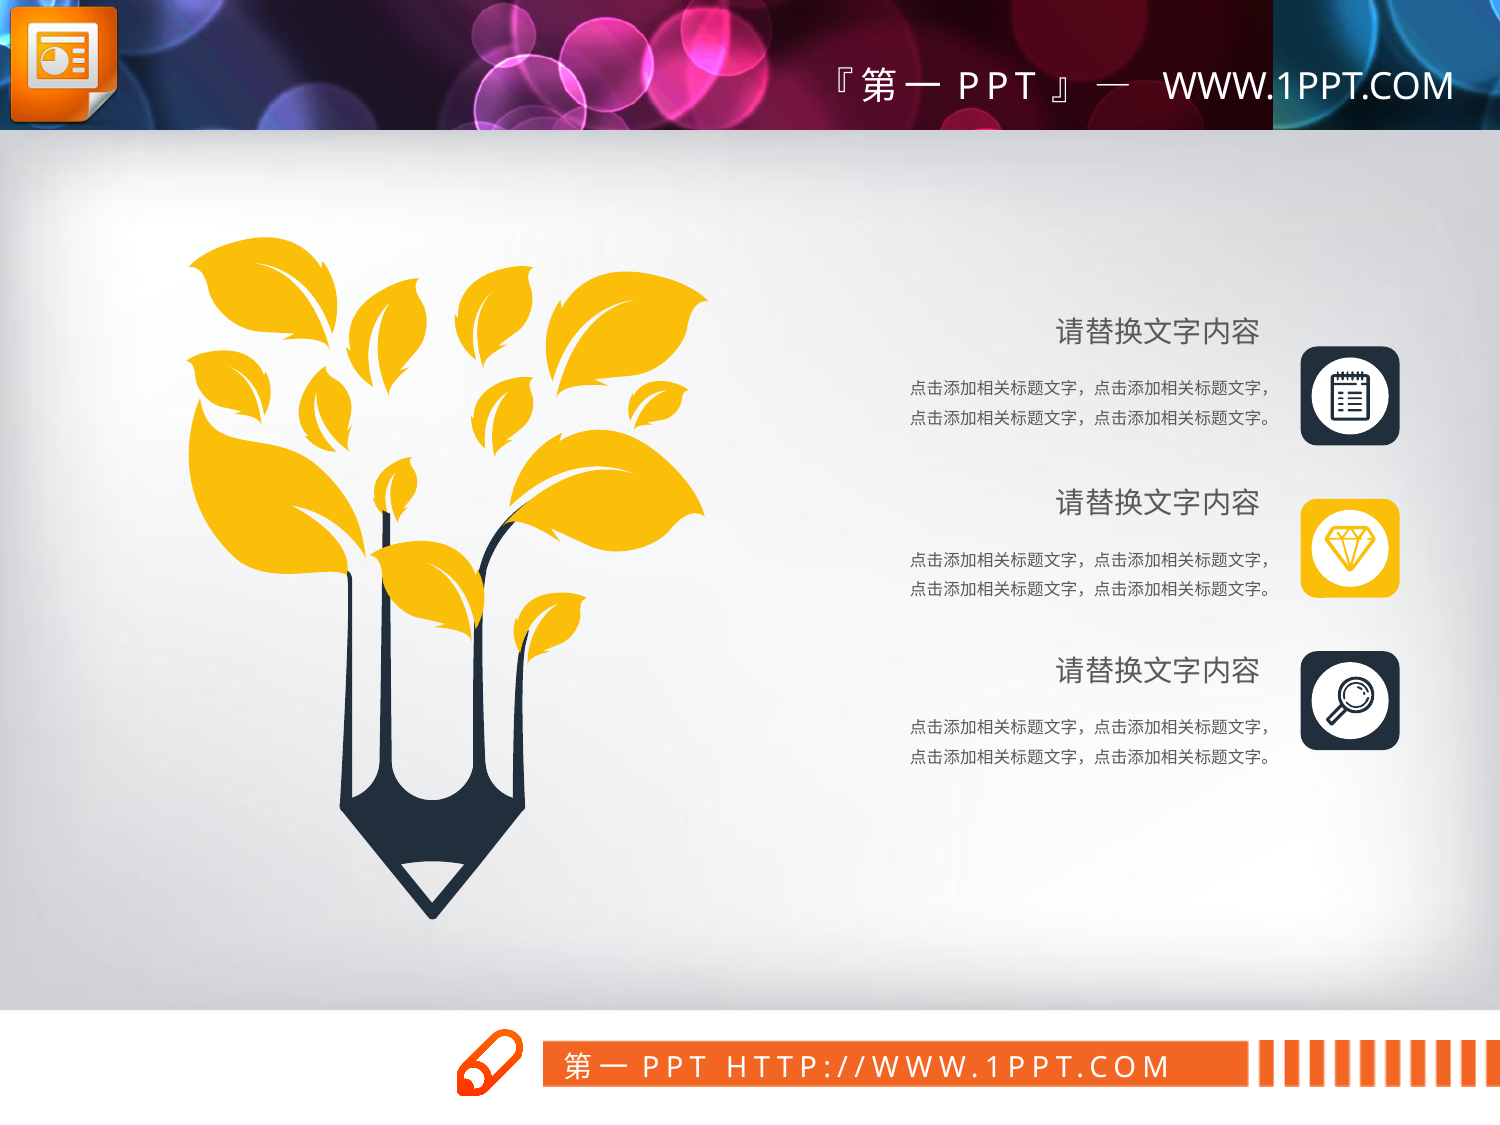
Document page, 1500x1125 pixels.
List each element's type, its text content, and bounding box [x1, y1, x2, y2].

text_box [1300, 346, 1400, 446]
text_box 点击添加相关标题文字，点击添加相关标题文字，点击添加相关标题文字，点击添加相关标题文字。 [890, 699, 1277, 775]
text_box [1325, 676, 1375, 726]
text_box 请替换文字内容 [1040, 645, 1276, 695]
text_box 请替换文字内容 [1040, 477, 1276, 527]
text_box 请替换文字内容 [1040, 305, 1276, 356]
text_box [1330, 371, 1371, 421]
picture [0, 0, 1500, 1012]
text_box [1300, 650, 1400, 751]
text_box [1300, 498, 1400, 598]
picture [543, 1040, 1500, 1087]
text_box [158, 219, 706, 920]
text_box 点击添加相关标题文字，点击添加相关标题文字，点击添加相关标题文字，点击添加相关标题文字。 [890, 531, 1277, 607]
text_box 点击添加相关标题文字，点击添加相关标题文字，点击添加相关标题文字，点击添加相关标题文字。 [890, 360, 1277, 435]
